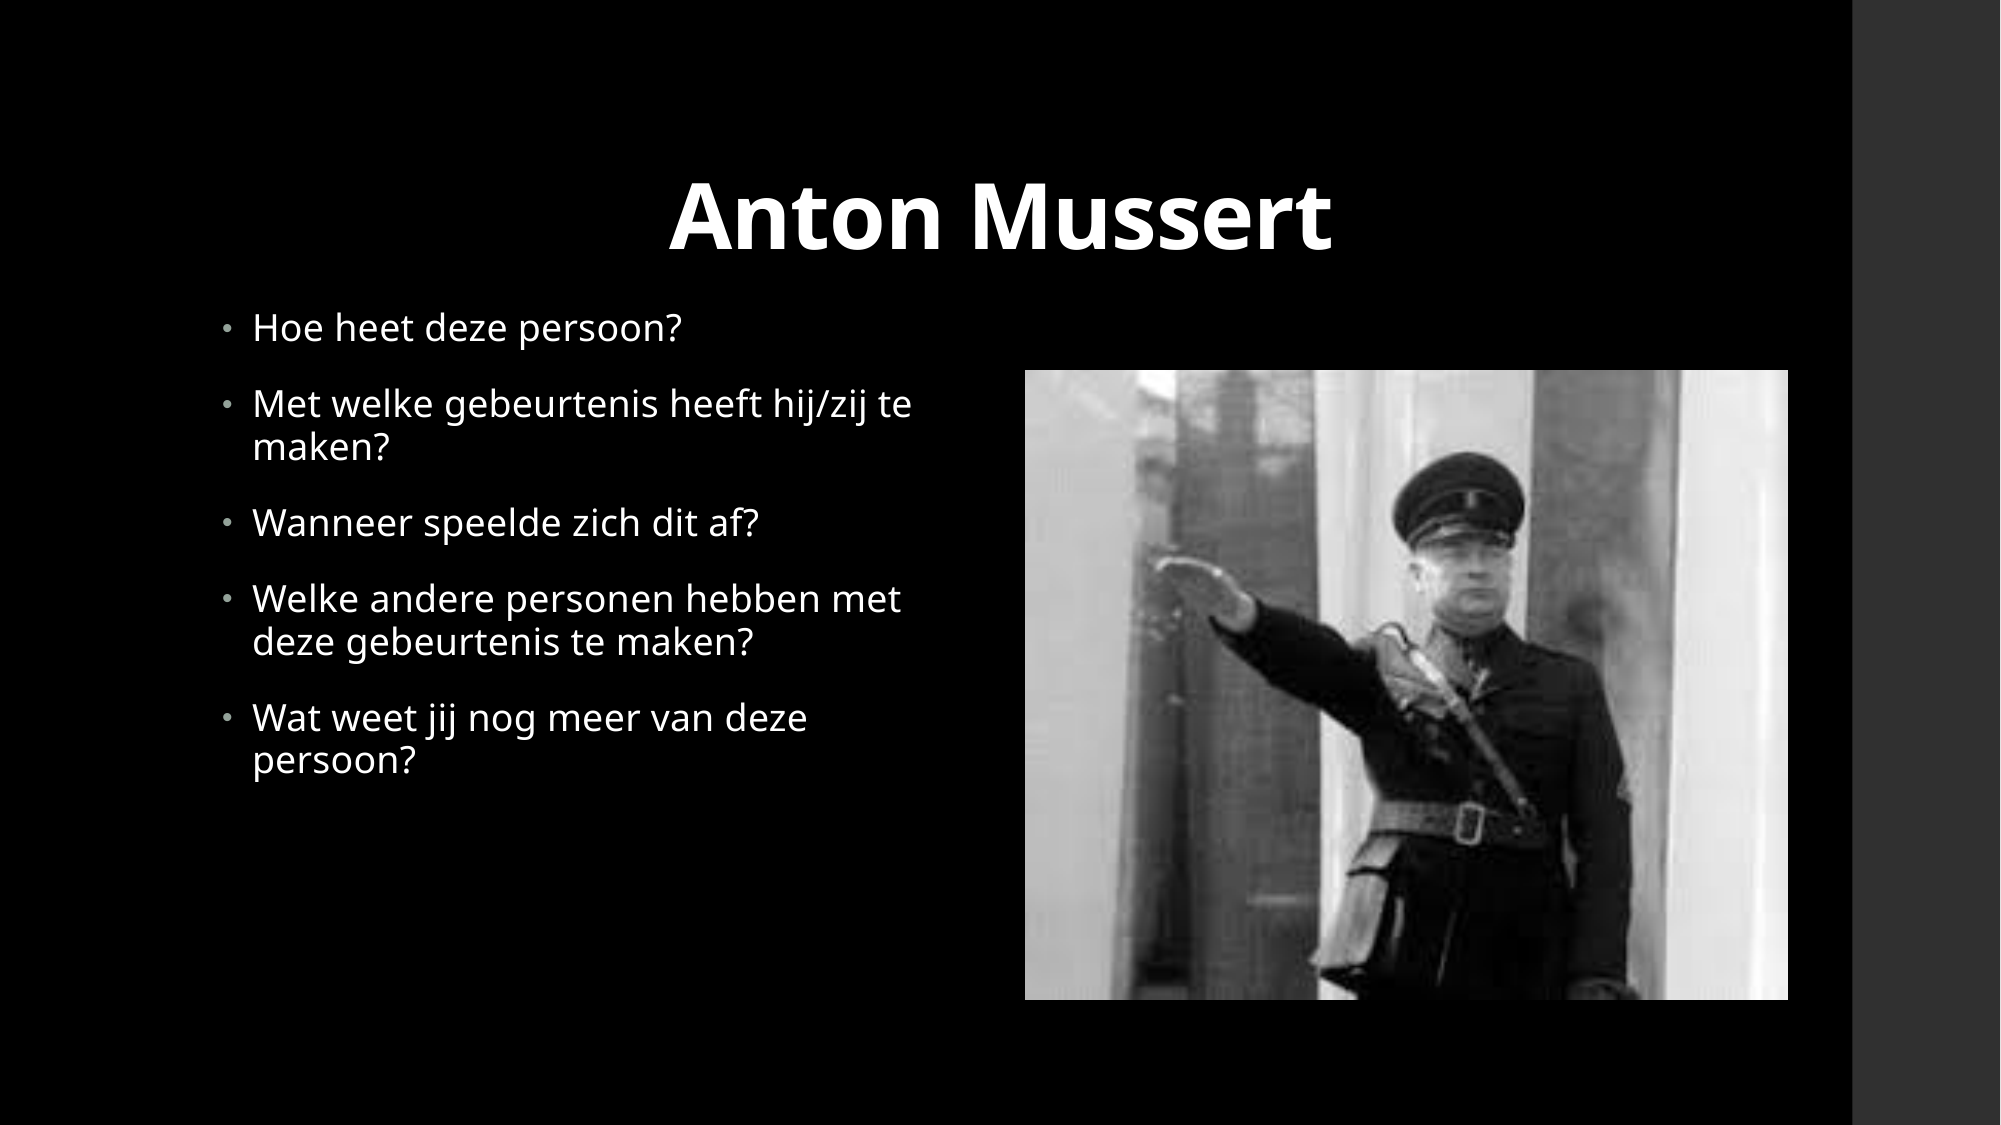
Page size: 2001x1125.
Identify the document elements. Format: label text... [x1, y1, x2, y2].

list Hoe heet deze persoon? Met welke gebeurtenis heeft hij/zij te maken? Wanneer speelde zich dit af? Welke andere personen hebben met deze gebeurtenis te maken? Wat weet jij nog meer van deze persoon? [206, 299, 942, 1014]
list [1025, 370, 1789, 1001]
title Anton Mussert [206, 60, 1797, 278]
